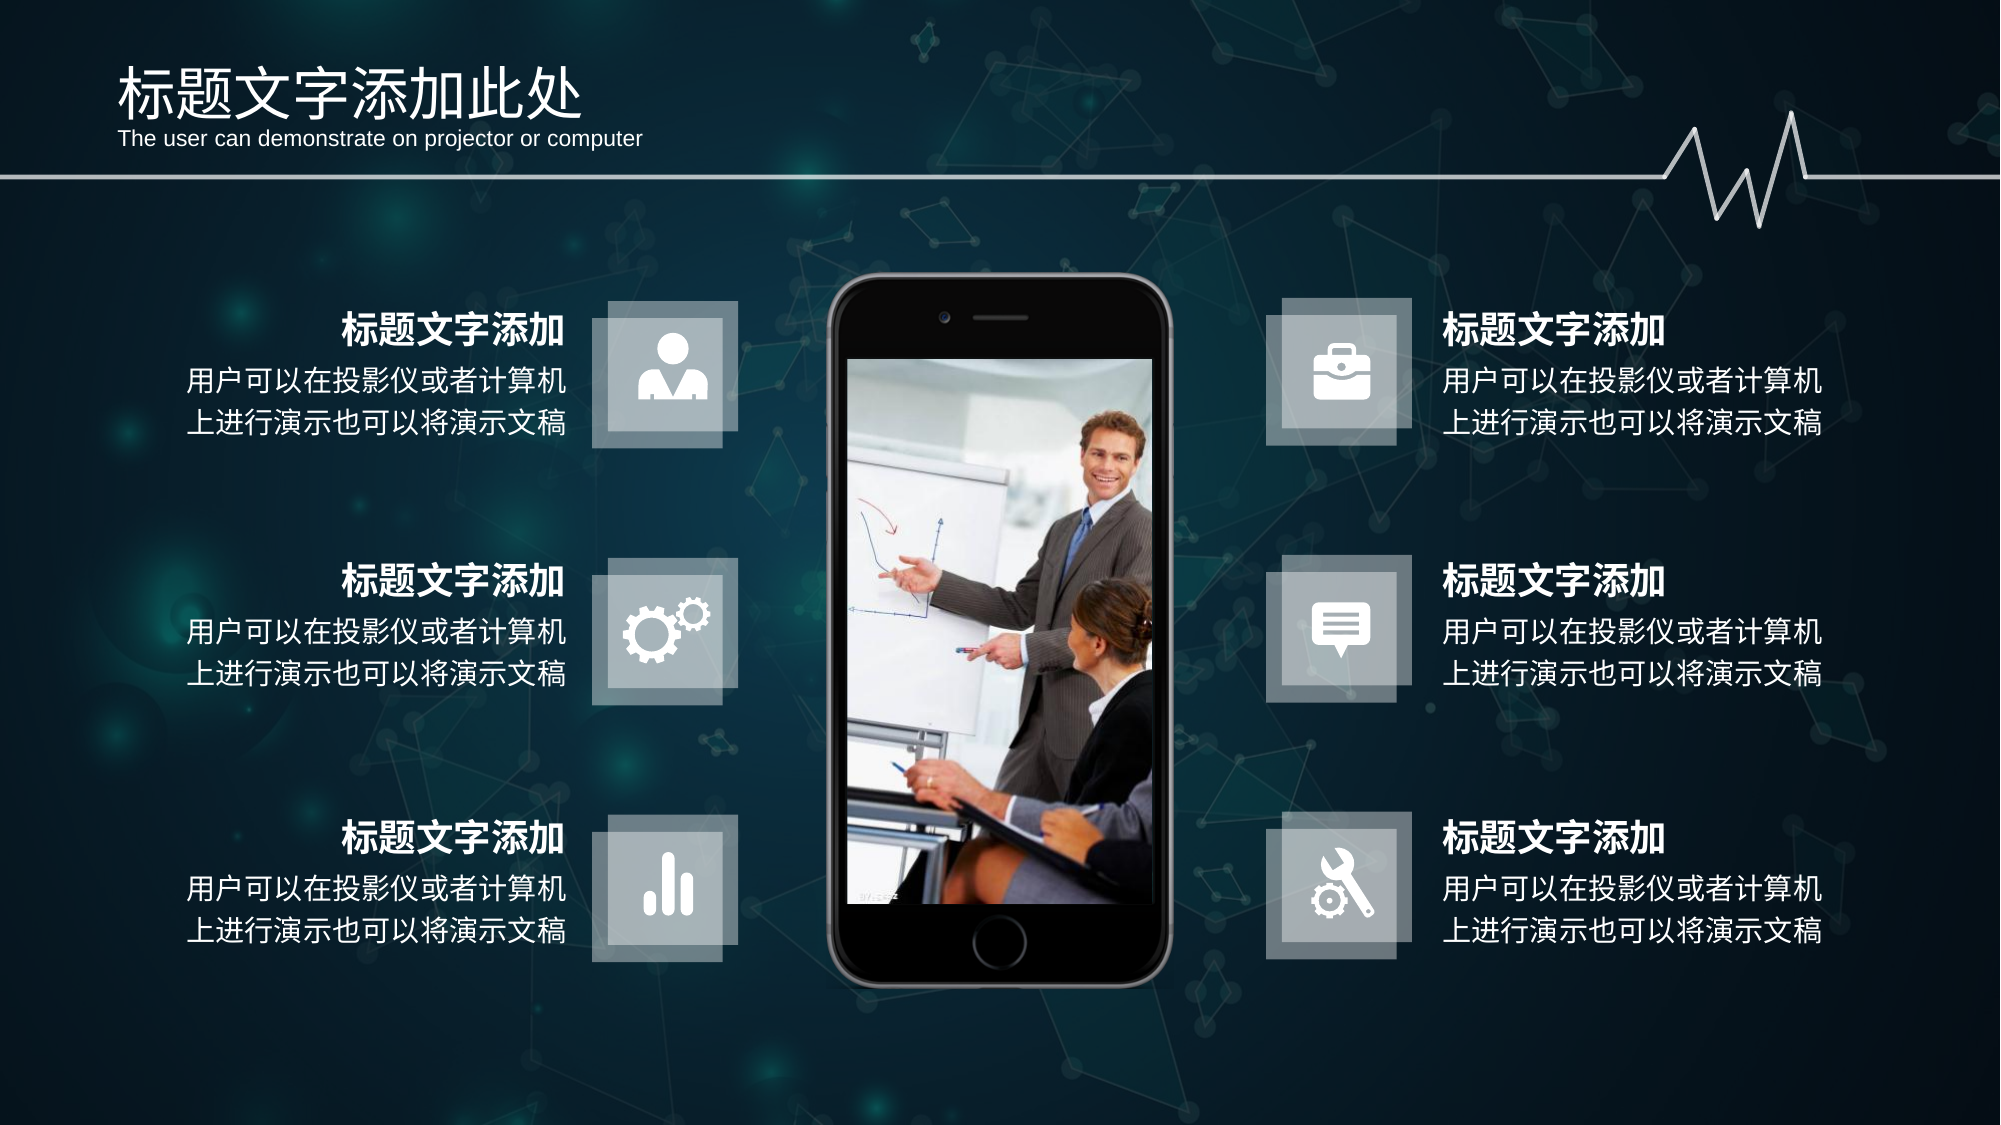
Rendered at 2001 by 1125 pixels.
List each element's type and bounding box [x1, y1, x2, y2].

text_box [1266, 828, 1397, 960]
text_box [1427, 541, 1857, 700]
text_box [1311, 846, 1375, 919]
text_box [1313, 343, 1371, 400]
text_box [102, 49, 755, 158]
text_box [1427, 797, 1857, 956]
text_box [622, 597, 711, 664]
picture [0, 227, 2000, 1125]
picture [0, 0, 2000, 112]
text_box [1311, 602, 1371, 659]
text_box [0, 112, 2000, 227]
text_box [1266, 315, 1397, 446]
text_box [638, 332, 708, 400]
text_box [607, 557, 739, 689]
text_box [1281, 297, 1412, 429]
text_box [152, 289, 582, 448]
text_box [607, 814, 739, 946]
text_box [1281, 554, 1412, 686]
text_box [152, 797, 582, 956]
text_box [1281, 811, 1412, 943]
text_box [592, 575, 723, 706]
text_box [607, 301, 739, 432]
text_box [152, 541, 582, 700]
text_box [1266, 572, 1397, 703]
text_box [592, 318, 723, 449]
text_box [592, 831, 723, 963]
text_box [643, 852, 694, 916]
text_box [1427, 289, 1857, 448]
